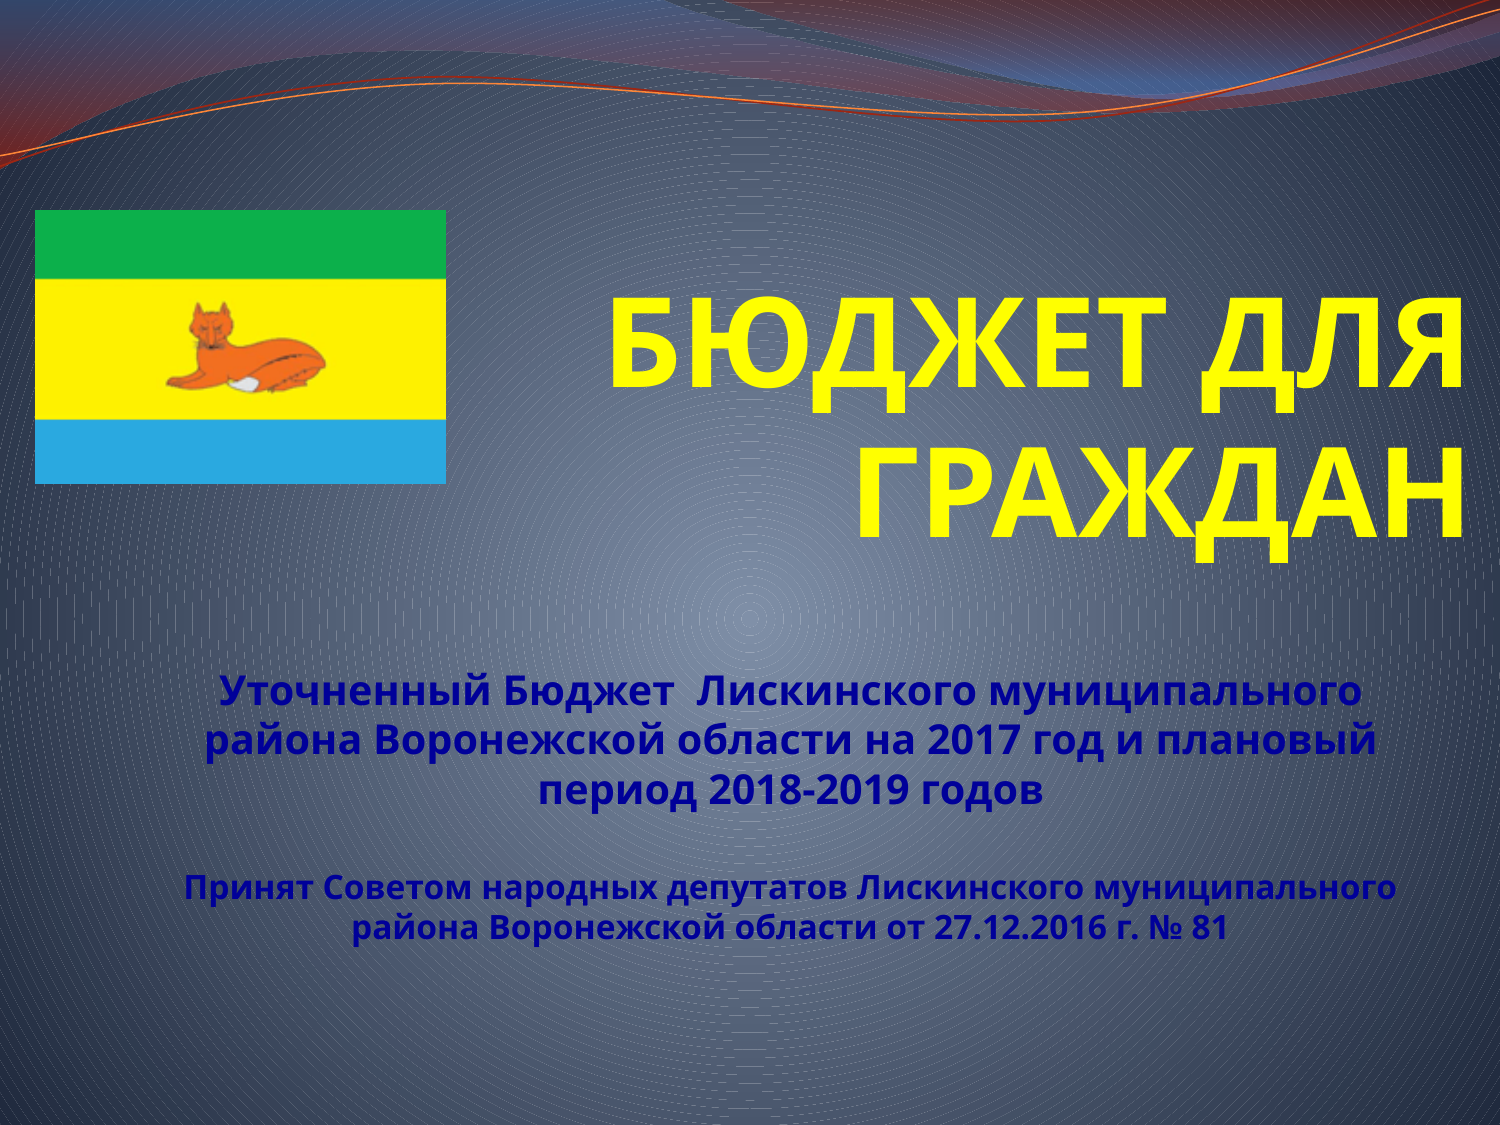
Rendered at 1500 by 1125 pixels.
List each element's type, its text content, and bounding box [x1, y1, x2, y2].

picture [34, 210, 446, 484]
title Безвозмездные поступления в бюджет Лискинского муниципального района на 2017 год – 748 827,0тыс.рублей [27, 211, 453, 494]
subtitle Уточненный Бюджет Лискинского муниципального района Воронежской области на 2017 год и плановый период 2018-2019 годов Принят Советом народных депутатов Лискинского муниципального района Воронежской области от 27.12.2016 г. № 81 [164, 656, 1425, 985]
title БЮДЖЕТ ДЛЯ ГРАЖДАН [0, 87, 1477, 563]
